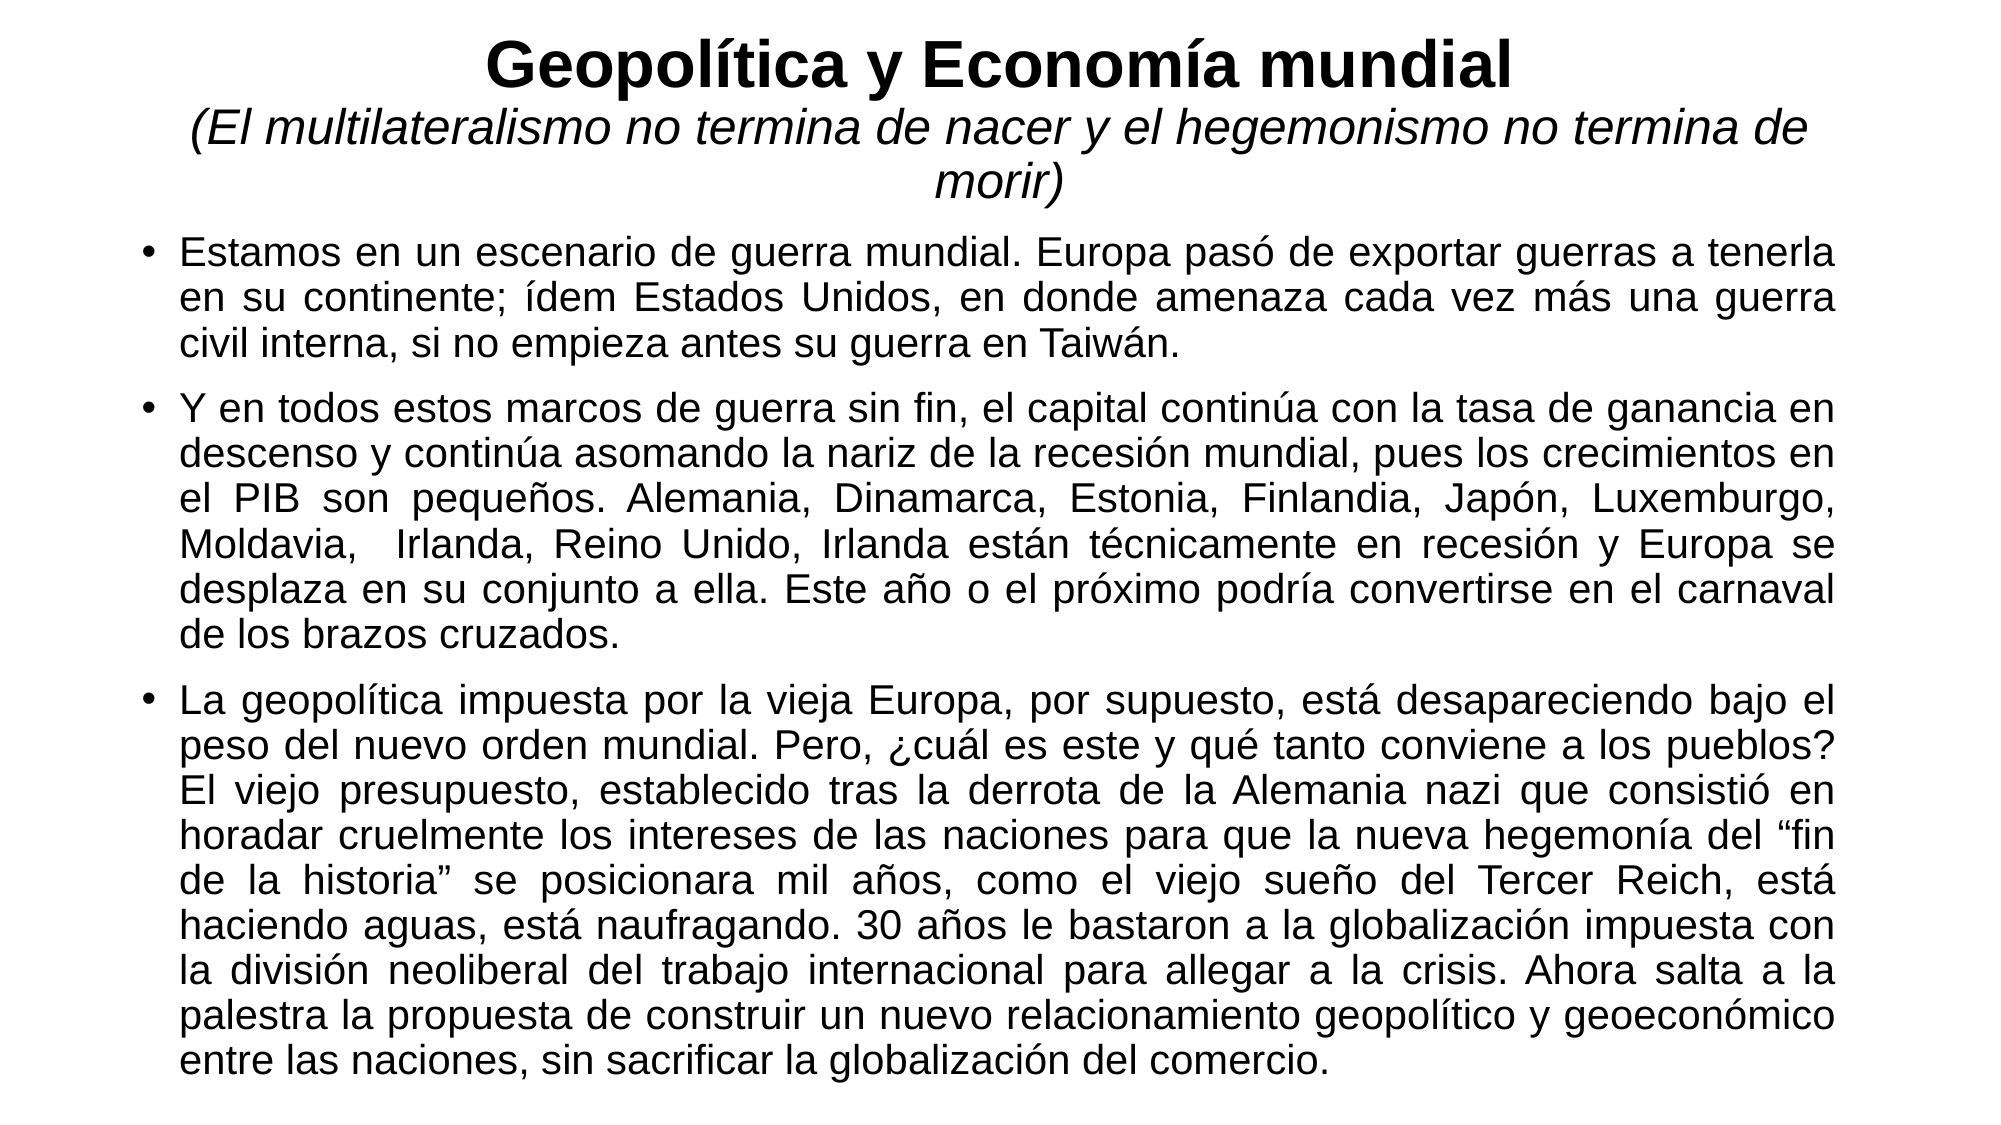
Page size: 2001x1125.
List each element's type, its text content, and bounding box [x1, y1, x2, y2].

list Estamos en un escenario de guerra mundial. Europa pasó de exportar guerras a tenerla en su continente; ídem Estados Unidos, en donde amenaza cada vez más una guerra civil interna, si no empieza antes su guerra en Taiwán. Y en todos estos marcos de guerra sin fin, el capital continúa con la tasa de ganancia en descenso y continúa asomando la nariz de la recesión mundial, pues los crecimientos en el PIB son pequeños. Alemania, Dinamarca, Estonia, Finlandia, Japón, Luxemburgo, Moldavia, Irlanda, Reino Unido, Irlanda están técnicamente en recesión y Europa se desplaza en su conjunto a ella. Este año o el próximo podría convertirse en el carnaval de los brazos cruzados. La geopolítica impuesta por la vieja Europa, por supuesto, está desapareciendo bajo el peso del nuevo orden mundial. Pero, ¿cuál es este y qué tanto conviene a los pueblos? El viejo presupuesto, establecido tras la derrota de la Alemania nazi que consistió en horadar cruelmente los intereses de las naciones para que la nueva hegemonía del “fin de la historia” se posicionara mil años, como el viejo sueño del Tercer Reich, está haciendo aguas, está naufragando. 30 años le bastaron a la globalización impuesta con la división neoliberal del trabajo internacional para allegar a la crisis. Ahora salta a la palestra la propuesta de construir un nuevo relacionamiento geopolítico y geoeconómico entre las naciones, sin sacrificar la globalización del comercio. [126, 223, 1852, 1125]
title Geopolítica y Economía mundial (El multilateralismo no termina de nacer y el hegemonismo no termina de morir) [137, 10, 1863, 229]
